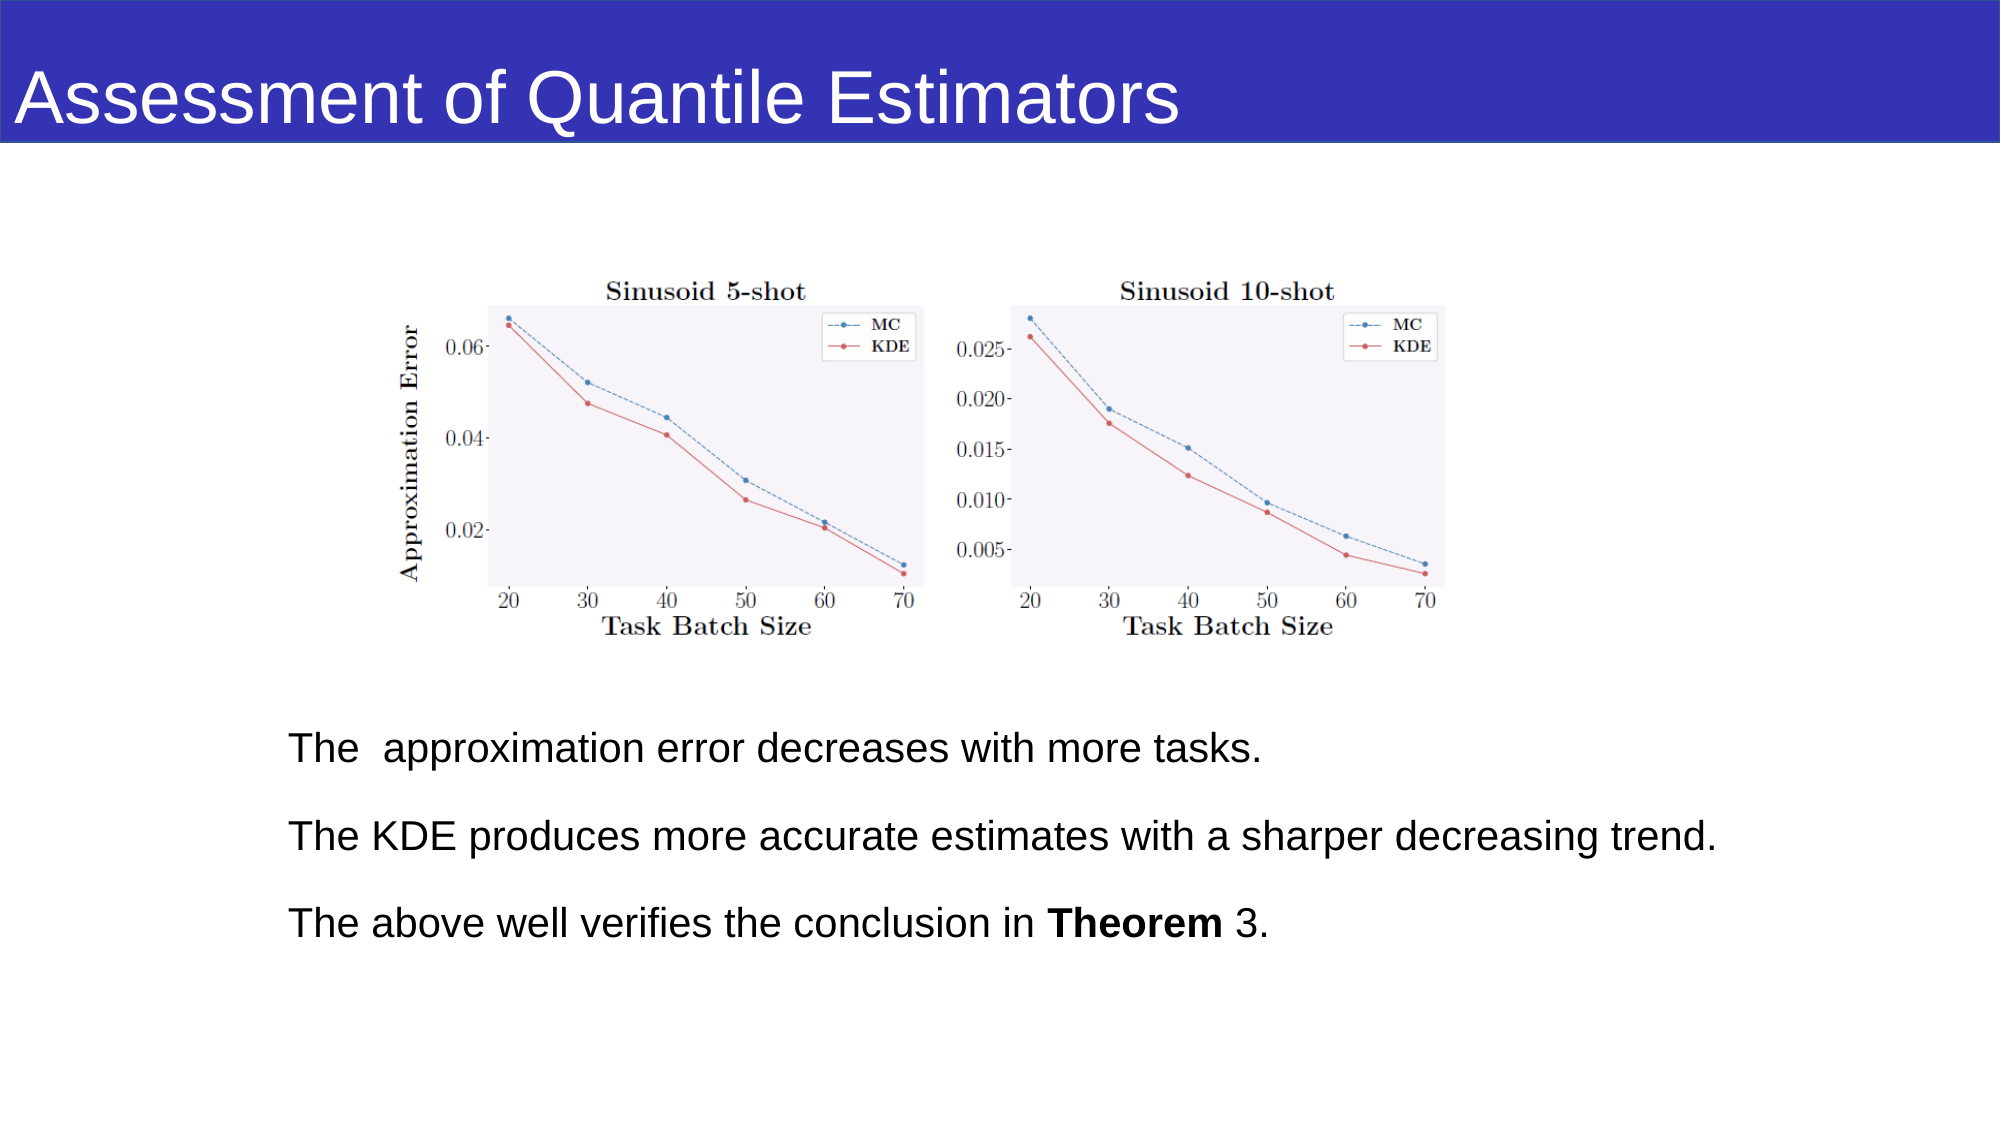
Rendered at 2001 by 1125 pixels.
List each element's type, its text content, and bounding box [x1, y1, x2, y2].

picture [383, 268, 1474, 642]
text_box Assessment of Quantile Estimators [0, 0, 2000, 143]
